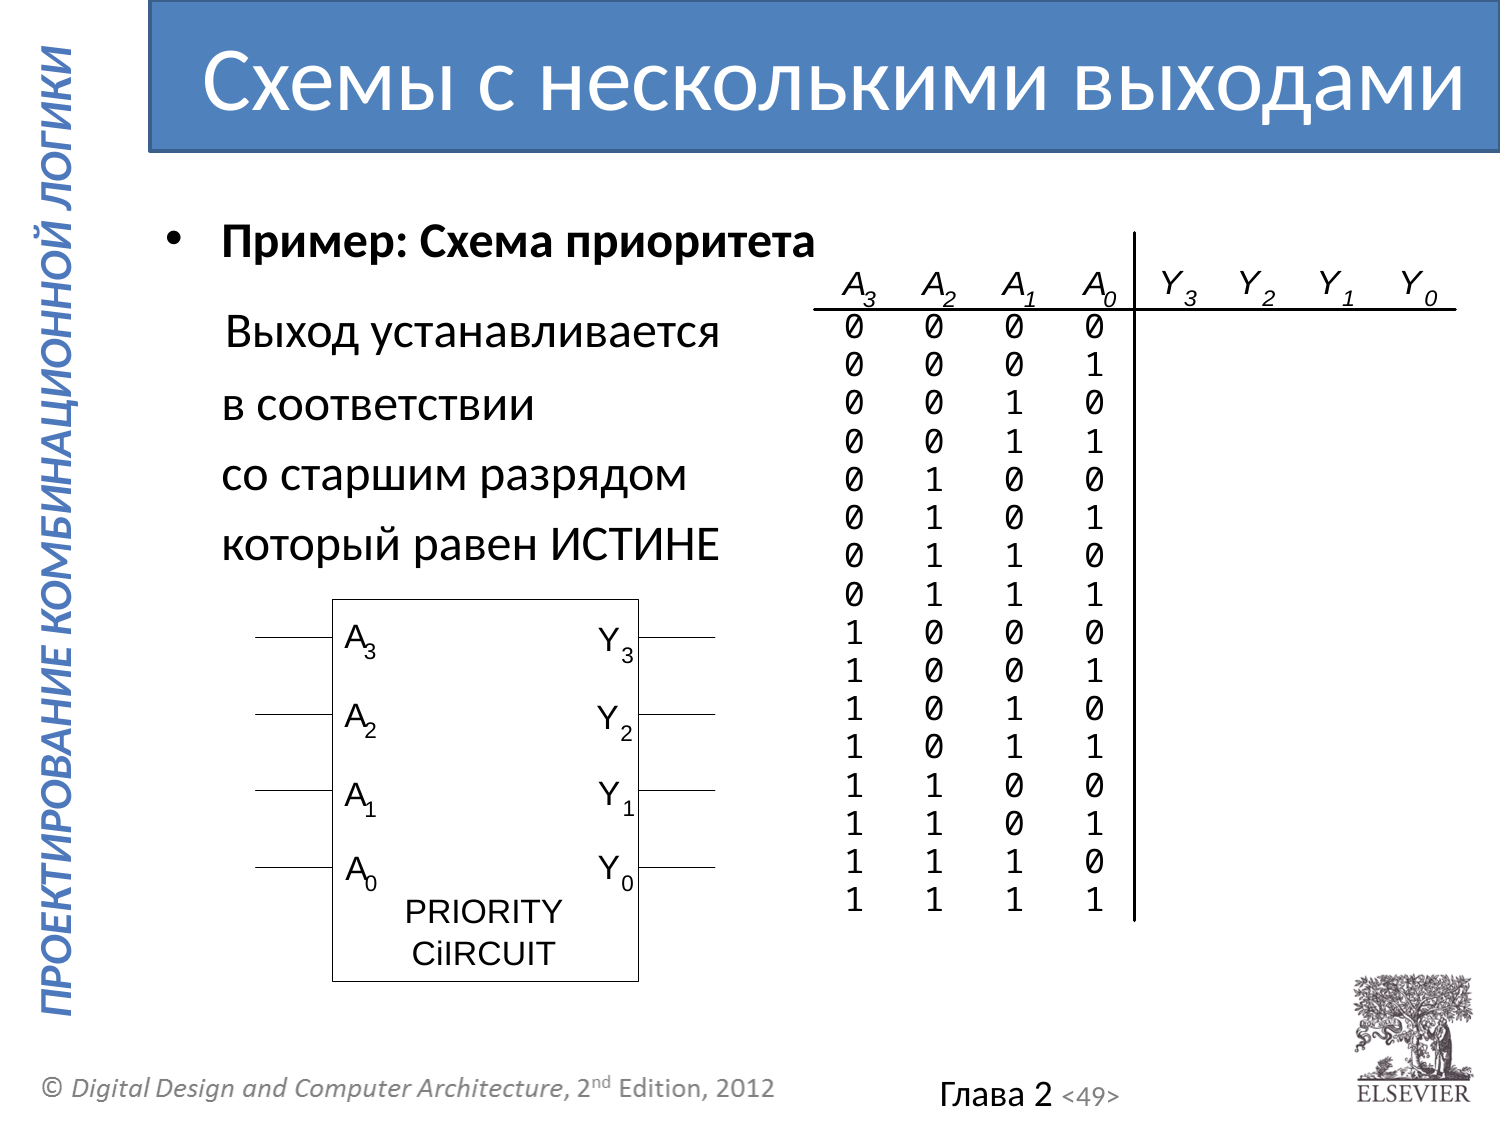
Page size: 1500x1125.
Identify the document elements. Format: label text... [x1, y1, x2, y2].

text_box Схемы с несколькими выходами [187, 11, 1488, 136]
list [249, 593, 721, 988]
picture [0, 0, 1500, 1125]
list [806, 224, 1463, 931]
list Пример: Схема приоритета Выход устанавливается в соответствии со старшим разрядом который равен ИСТИНЕ [150, 200, 1350, 1013]
